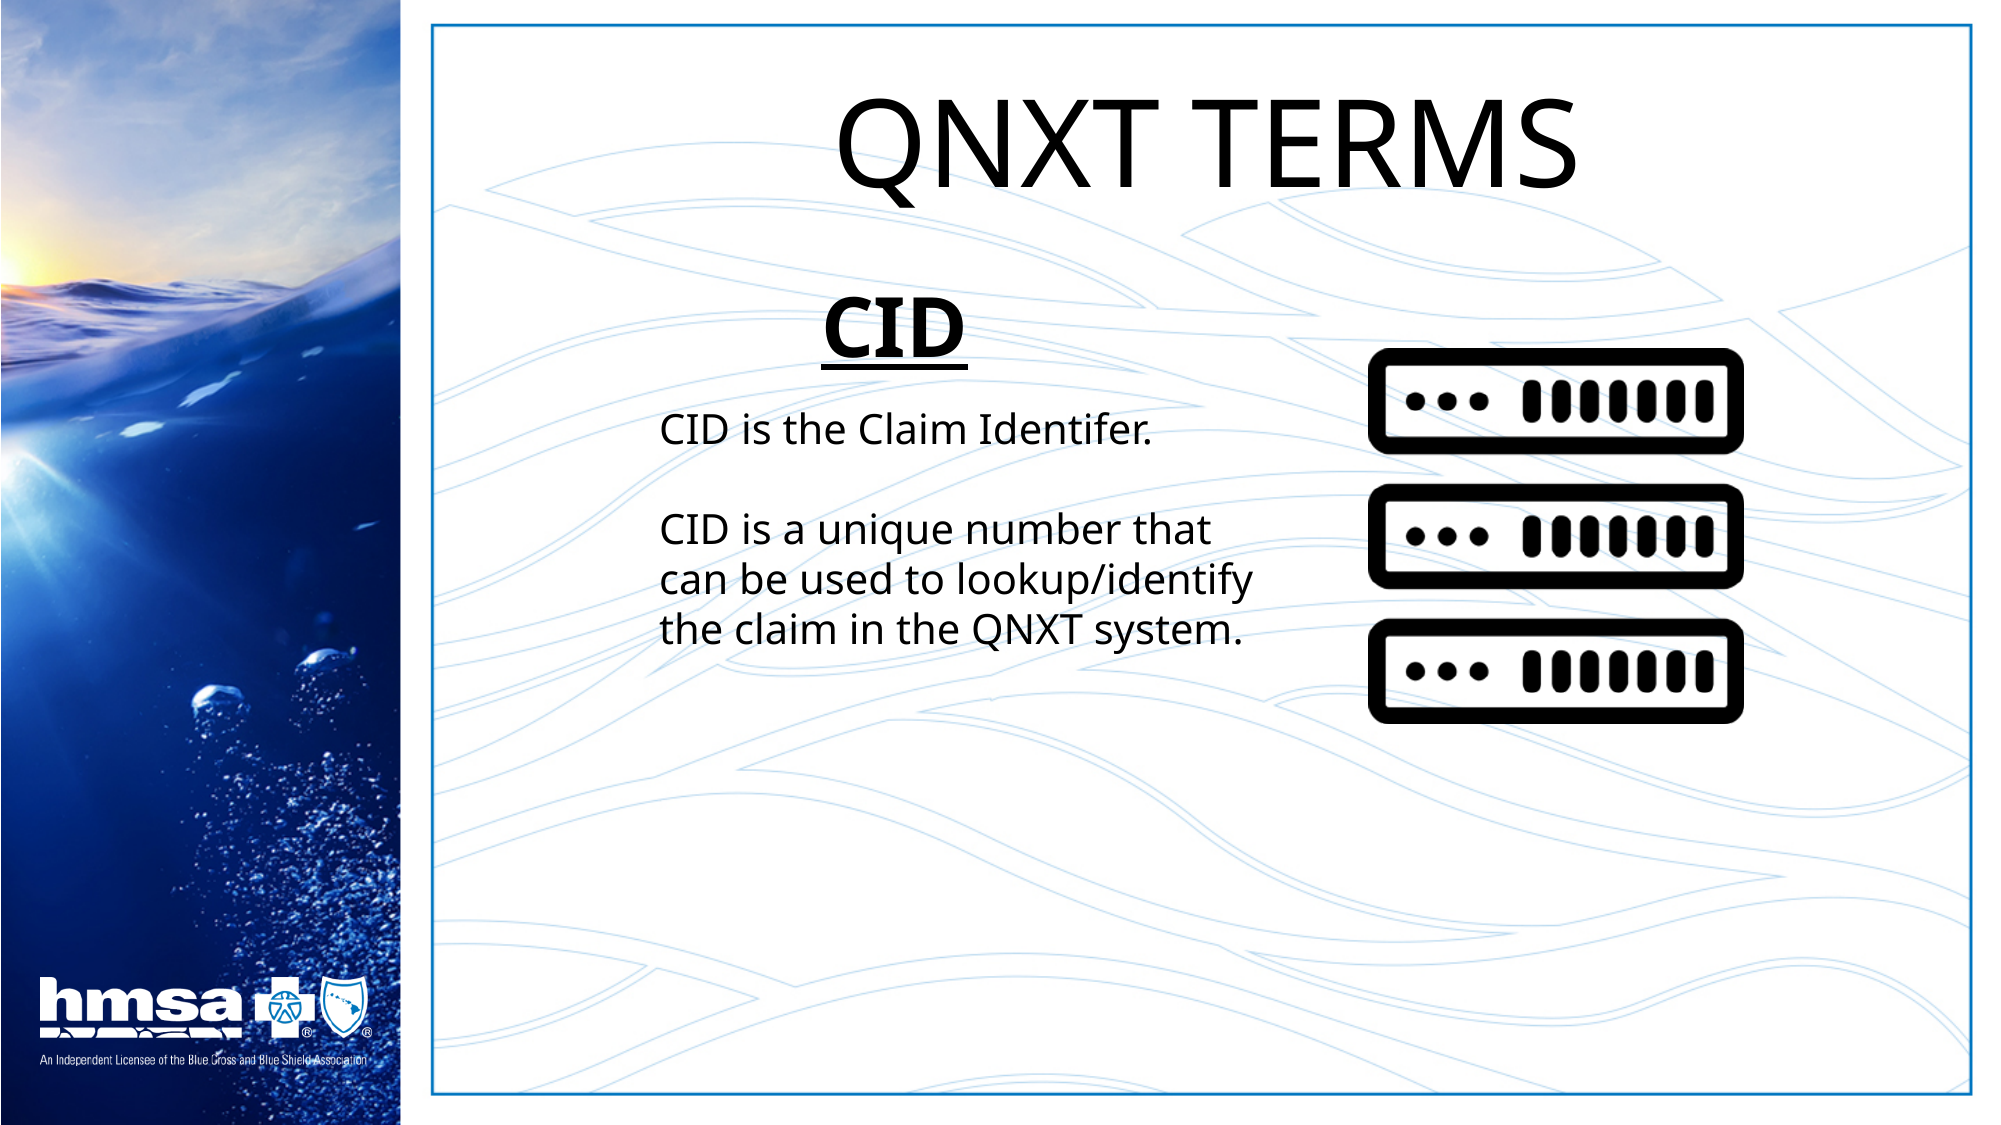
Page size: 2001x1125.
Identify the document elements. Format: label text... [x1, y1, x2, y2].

title QNXT TERMS [476, 45, 1939, 233]
text_box CID is the Claim Identifer. CID is a unique number that can be used to lookup/identify the claim in the QNXT system. [644, 395, 1282, 661]
picture [1, 0, 1999, 1125]
list CID [556, 266, 1232, 430]
